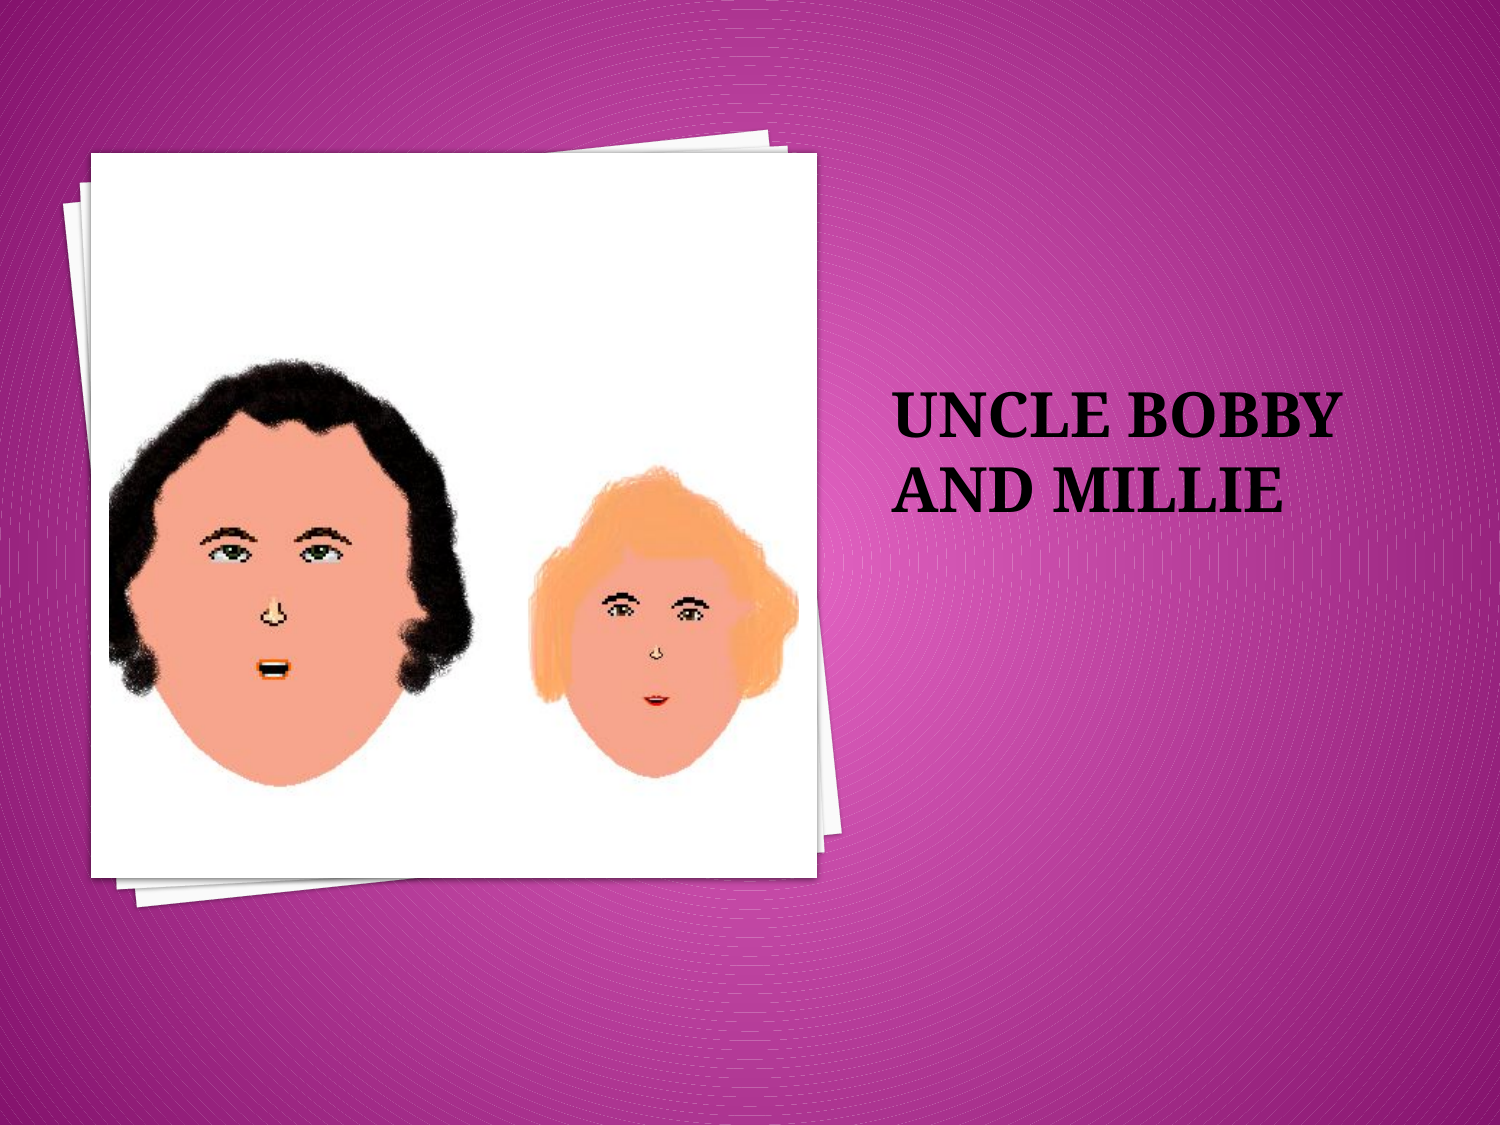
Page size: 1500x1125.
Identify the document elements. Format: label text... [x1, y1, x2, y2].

picture [108, 170, 800, 862]
title Uncle bobby and millie [884, 187, 1447, 525]
